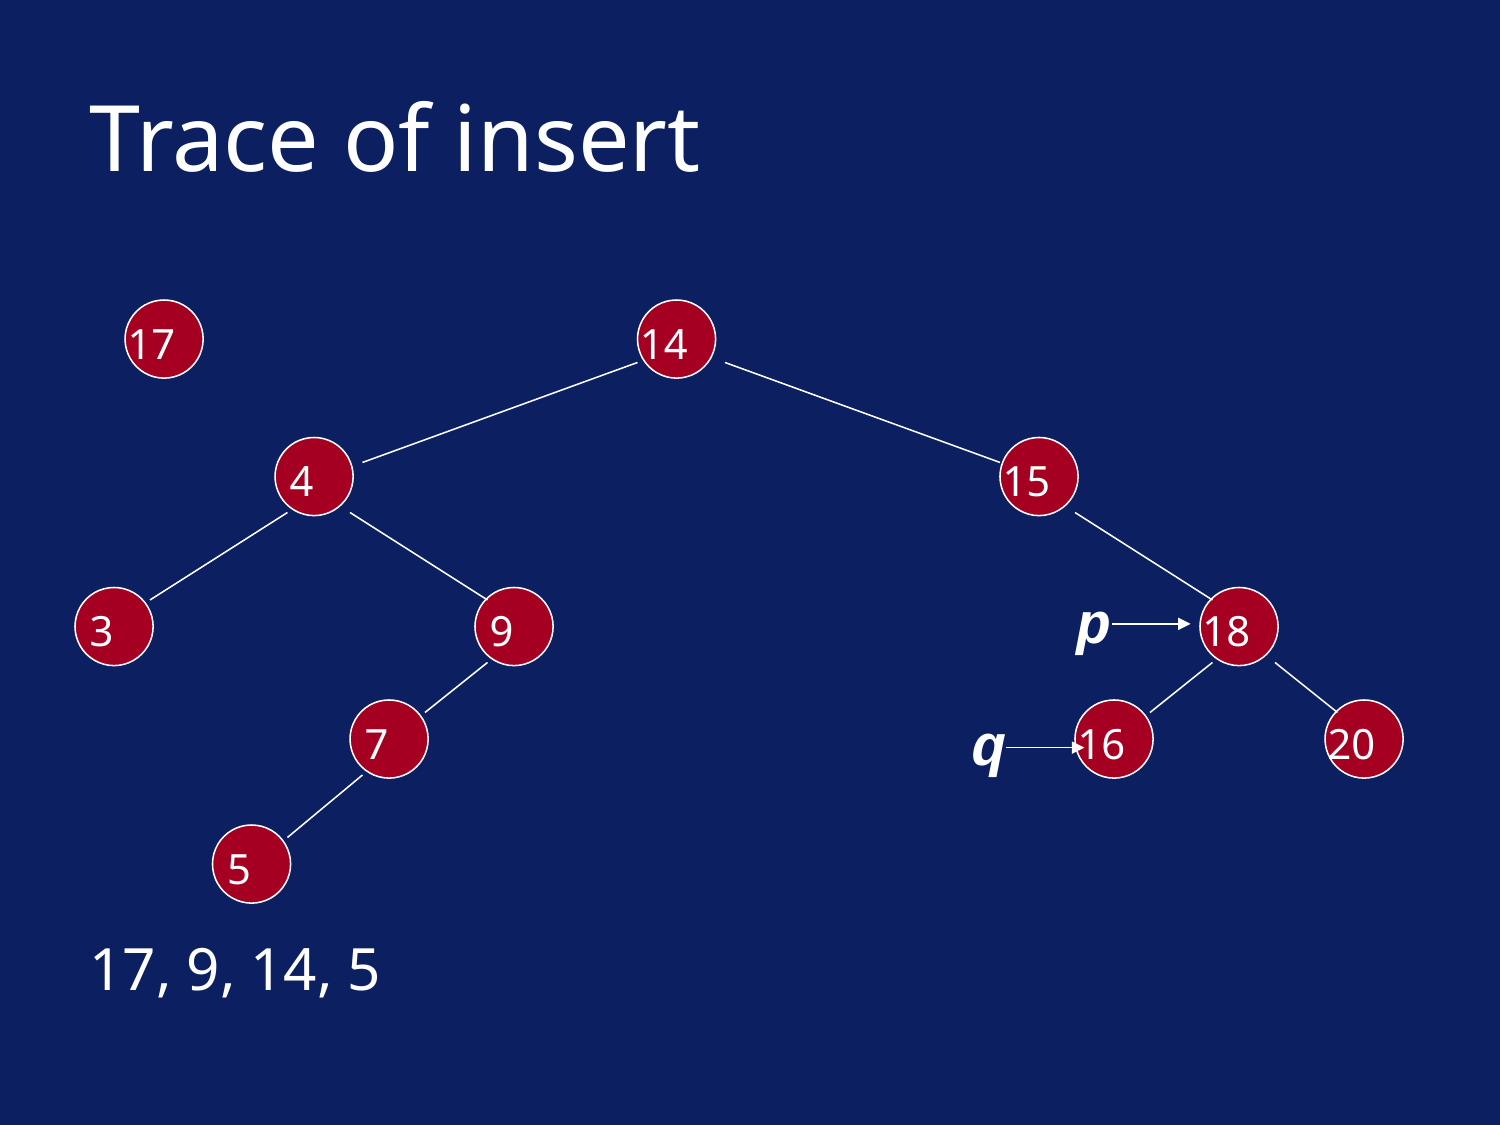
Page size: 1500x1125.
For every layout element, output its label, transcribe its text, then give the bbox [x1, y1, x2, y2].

title Trace of insert [74, 59, 1425, 210]
list 17, 9, 14, 5 [74, 924, 1425, 1038]
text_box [1274, 662, 1338, 713]
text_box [424, 662, 488, 713]
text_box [362, 362, 638, 463]
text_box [462, 587, 554, 676]
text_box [262, 437, 354, 526]
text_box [337, 699, 429, 789]
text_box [349, 512, 488, 601]
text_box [1062, 699, 1154, 789]
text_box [987, 437, 1079, 526]
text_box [1054, 577, 1191, 656]
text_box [287, 774, 363, 838]
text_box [1149, 662, 1213, 713]
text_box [112, 299, 204, 389]
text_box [149, 512, 288, 601]
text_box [199, 824, 291, 914]
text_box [1194, 587, 1279, 676]
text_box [949, 699, 1085, 779]
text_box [1312, 699, 1404, 789]
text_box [624, 299, 716, 389]
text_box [1074, 512, 1213, 601]
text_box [724, 362, 1001, 463]
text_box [62, 587, 154, 676]
